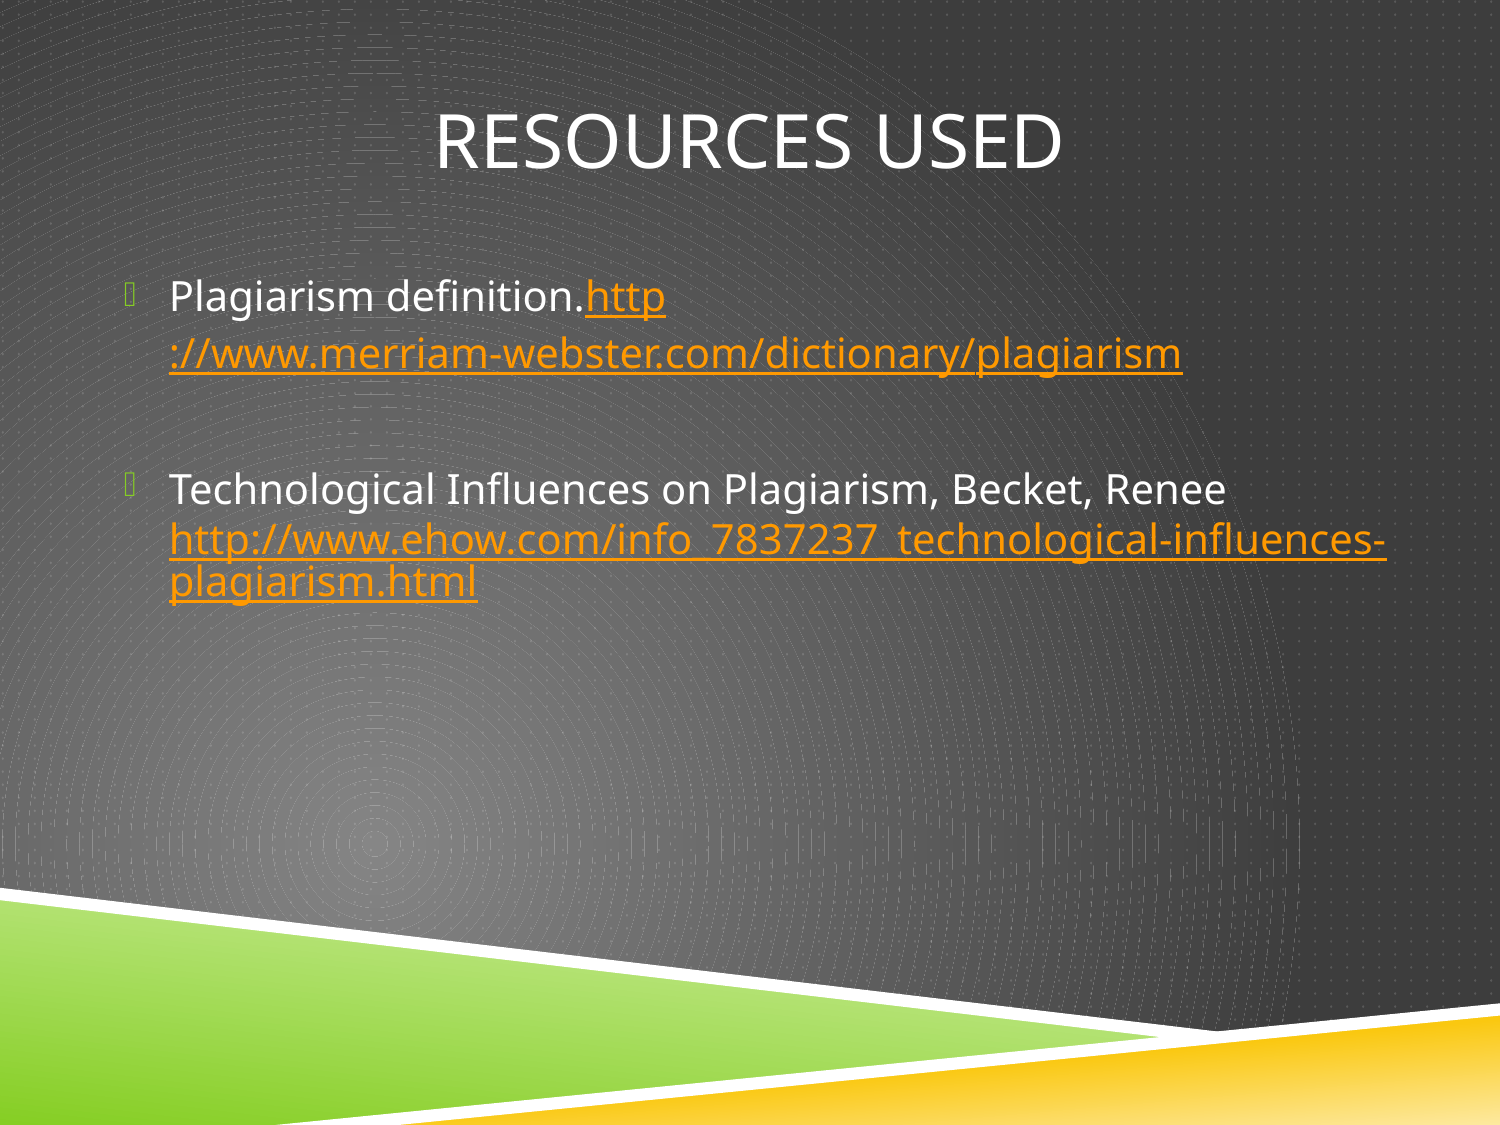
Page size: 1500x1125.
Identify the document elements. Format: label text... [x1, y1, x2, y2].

list Plagiarism definition.http://www.merriam-webster.com/dictionary/plagiarism Technological Influences on Plagiarism, Becket, Renee http://www.ehow.com/info_7837237_technological-influences-plagiarism.html [112, 262, 1388, 875]
title Resources Used [112, 45, 1388, 233]
